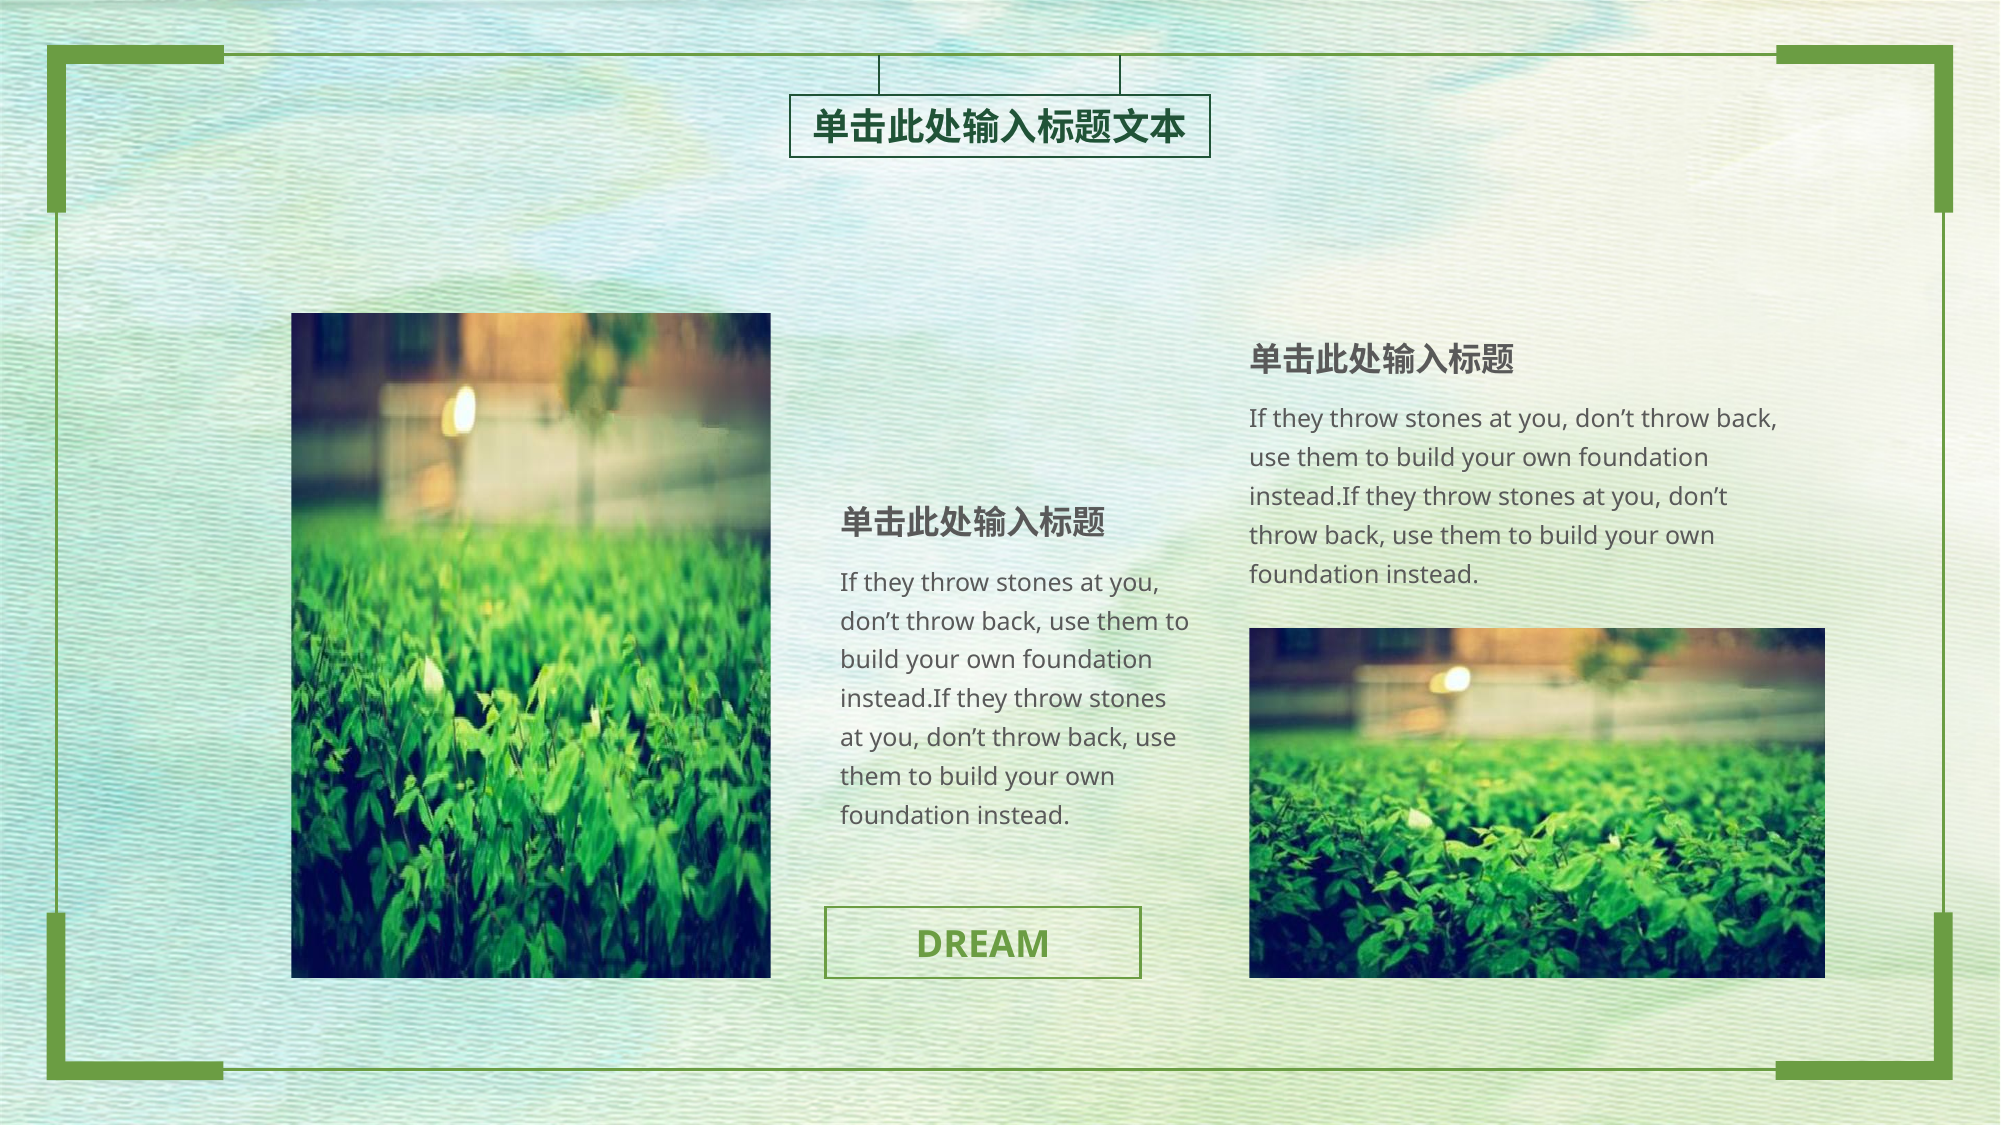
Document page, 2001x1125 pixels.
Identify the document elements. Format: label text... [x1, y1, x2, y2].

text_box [789, 54, 1210, 157]
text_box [46, 912, 224, 1080]
text_box [290, 312, 772, 979]
text_box DREAM [824, 906, 1142, 979]
picture [0, 0, 2001, 1125]
text_box If they throw stones at you, don’t throw back, use them to build your own foundation instead.If they throw stones at you, don’t throw back, use them to build your own foundation instead. [825, 549, 1210, 837]
text_box [55, 54, 1944, 1071]
text_box 单击此处输入标题 [825, 494, 1135, 549]
text_box [1248, 628, 1826, 979]
text_box If they throw stones at you, don’t throw back, use them to build your own foundation instead.If they throw stones at you, don’t throw back, use them to build your own foundation instead. [1234, 386, 1810, 596]
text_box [47, 45, 225, 213]
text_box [1776, 45, 1954, 213]
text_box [1775, 912, 1953, 1080]
text_box 单击此处输入标题 [1234, 331, 1544, 386]
